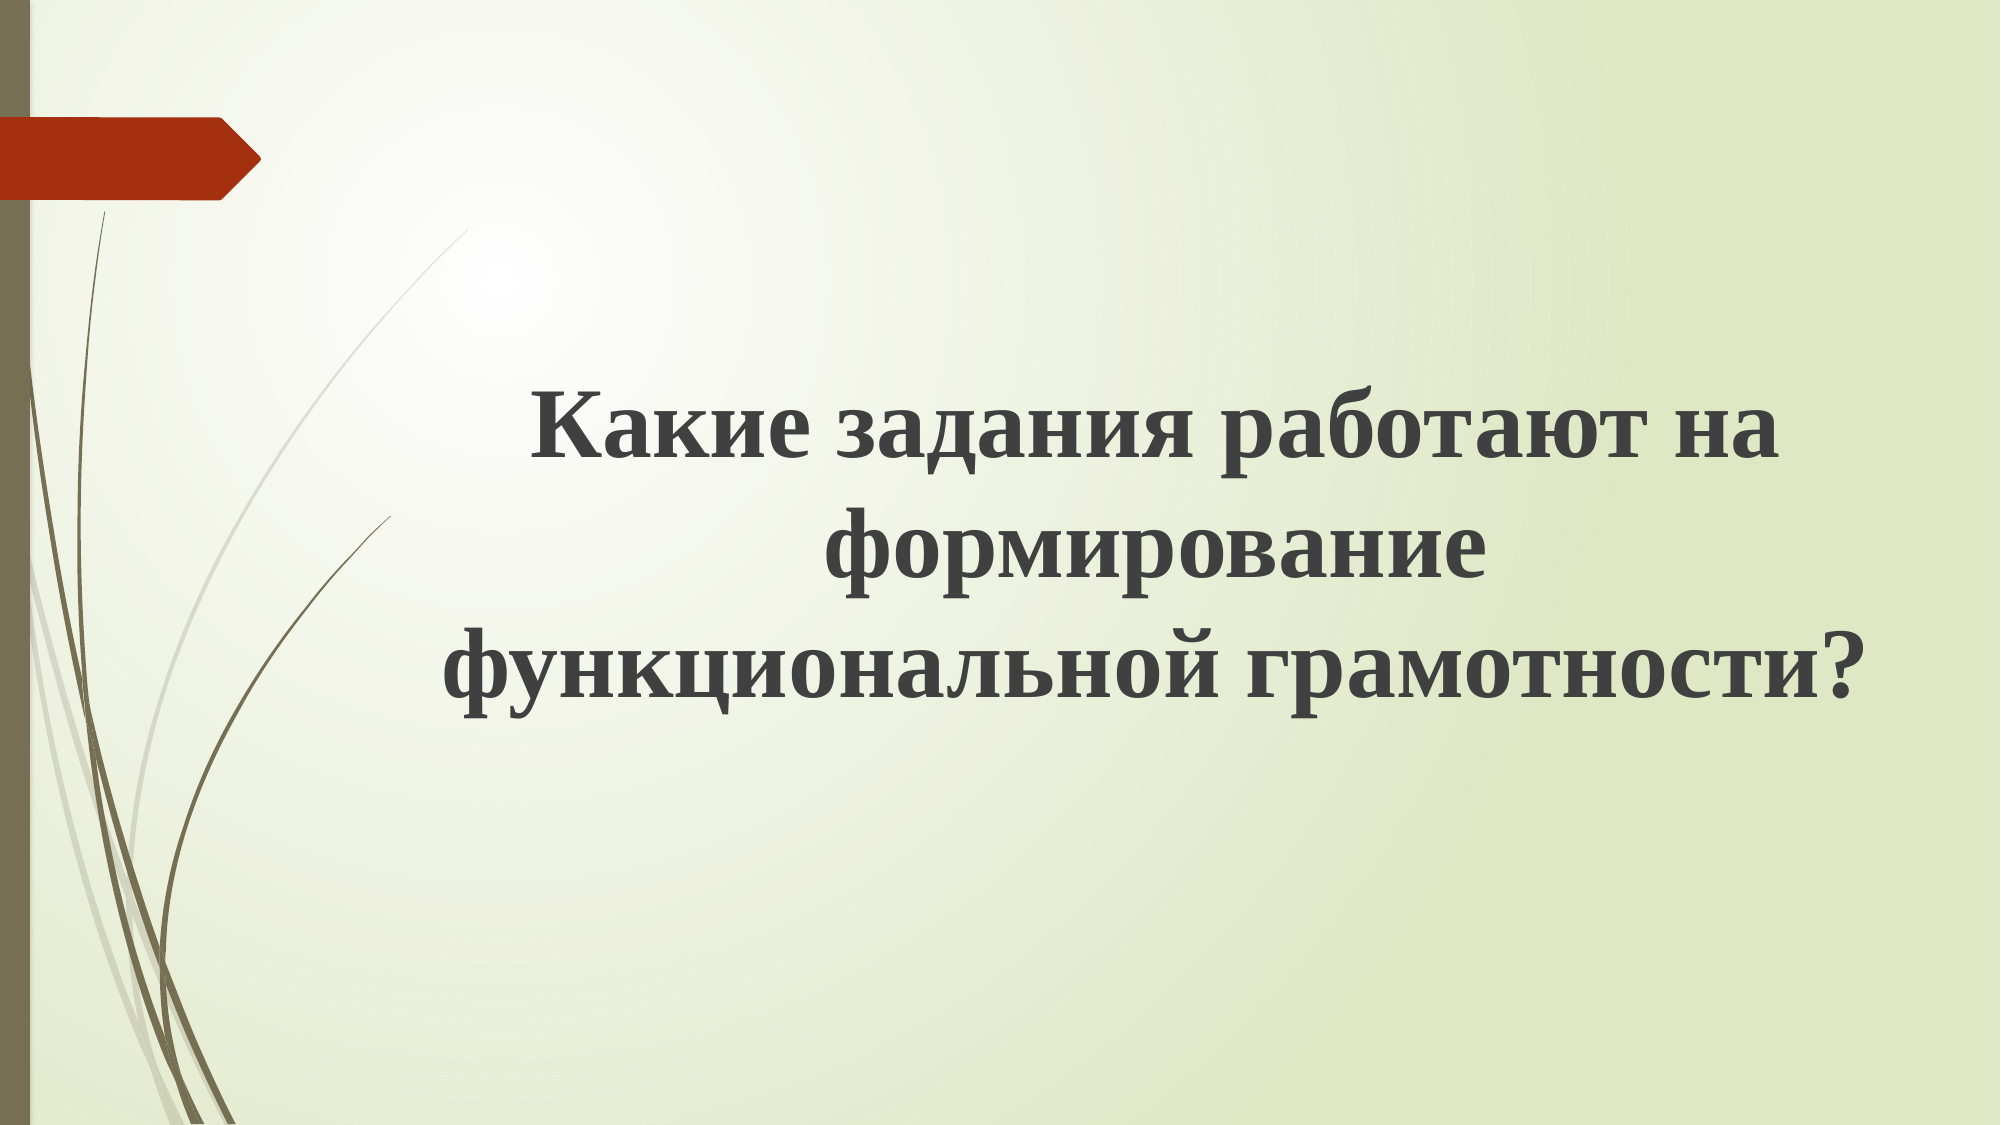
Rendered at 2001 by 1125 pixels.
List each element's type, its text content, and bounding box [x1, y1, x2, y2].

list Какие задания работают на формирование функциональной грамотности? [424, 350, 1888, 970]
